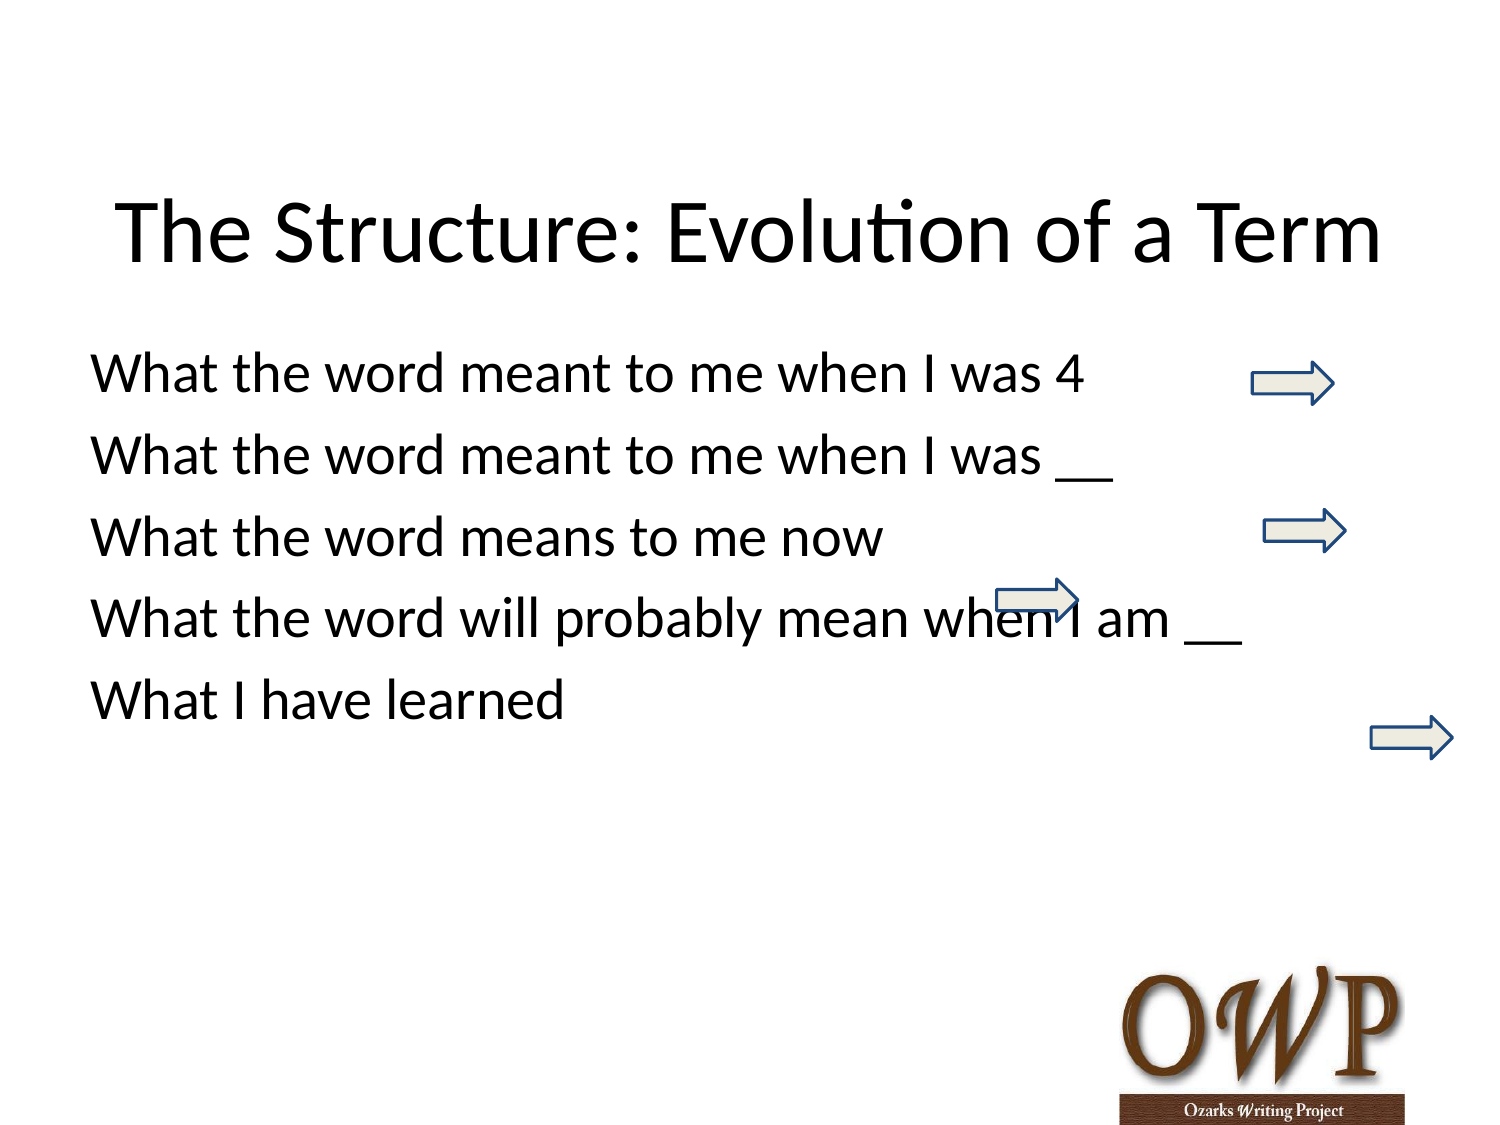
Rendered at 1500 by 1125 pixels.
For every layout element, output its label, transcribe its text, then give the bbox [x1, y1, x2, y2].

text_box [996, 578, 1078, 622]
picture [1119, 957, 1405, 1125]
list What the word meant to me when I was 4 What the word meant to me when I was __ What the word means to me now What the word will probably mean when I am __ What I have learned [74, 319, 1487, 1125]
text_box [1371, 716, 1453, 759]
text_box [1264, 509, 1346, 552]
title The Structure: Evolution of a Term [74, 154, 1426, 297]
text_box [1252, 361, 1334, 405]
